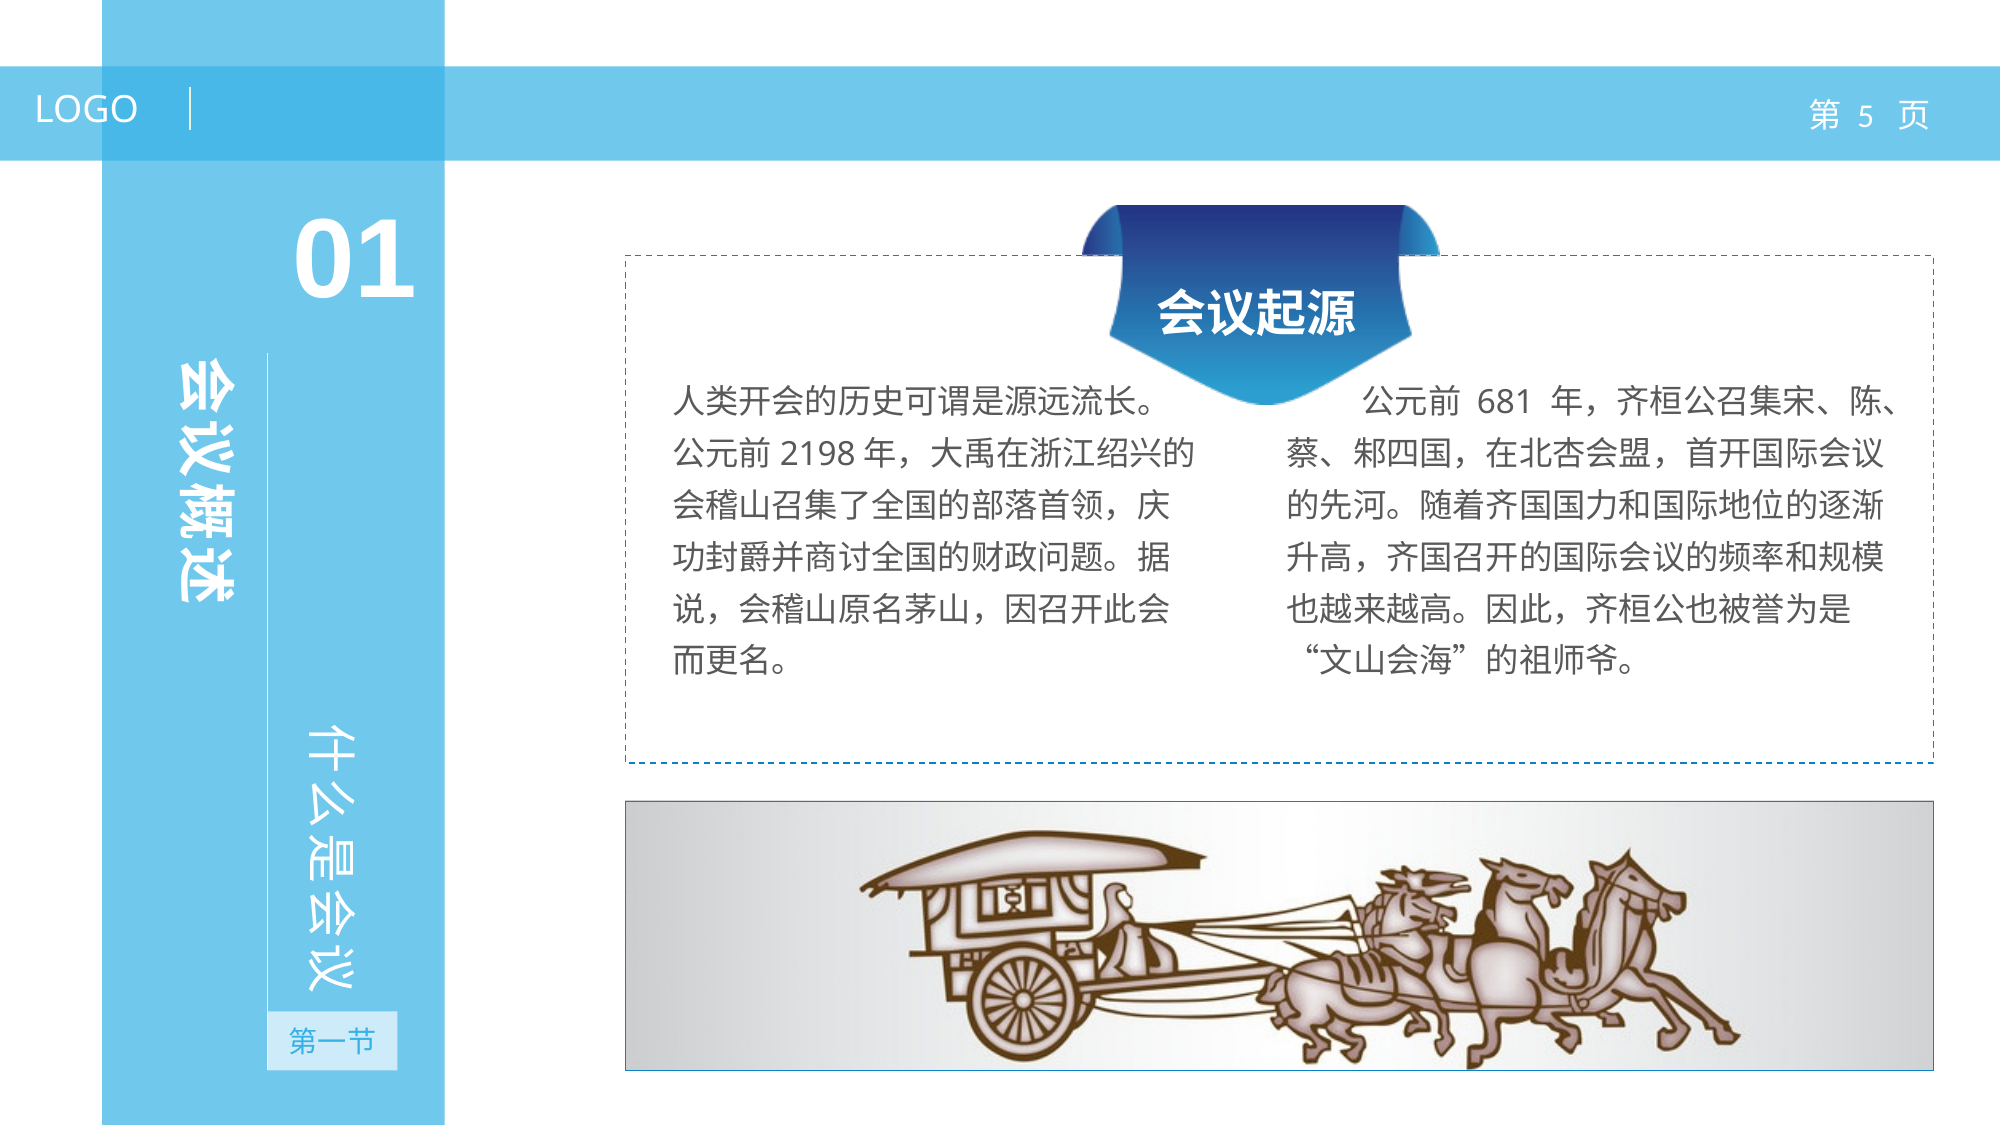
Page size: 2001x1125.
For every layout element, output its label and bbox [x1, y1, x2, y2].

picture [1082, 204, 1441, 405]
text_box [625, 255, 1934, 764]
picture [625, 800, 1934, 1071]
